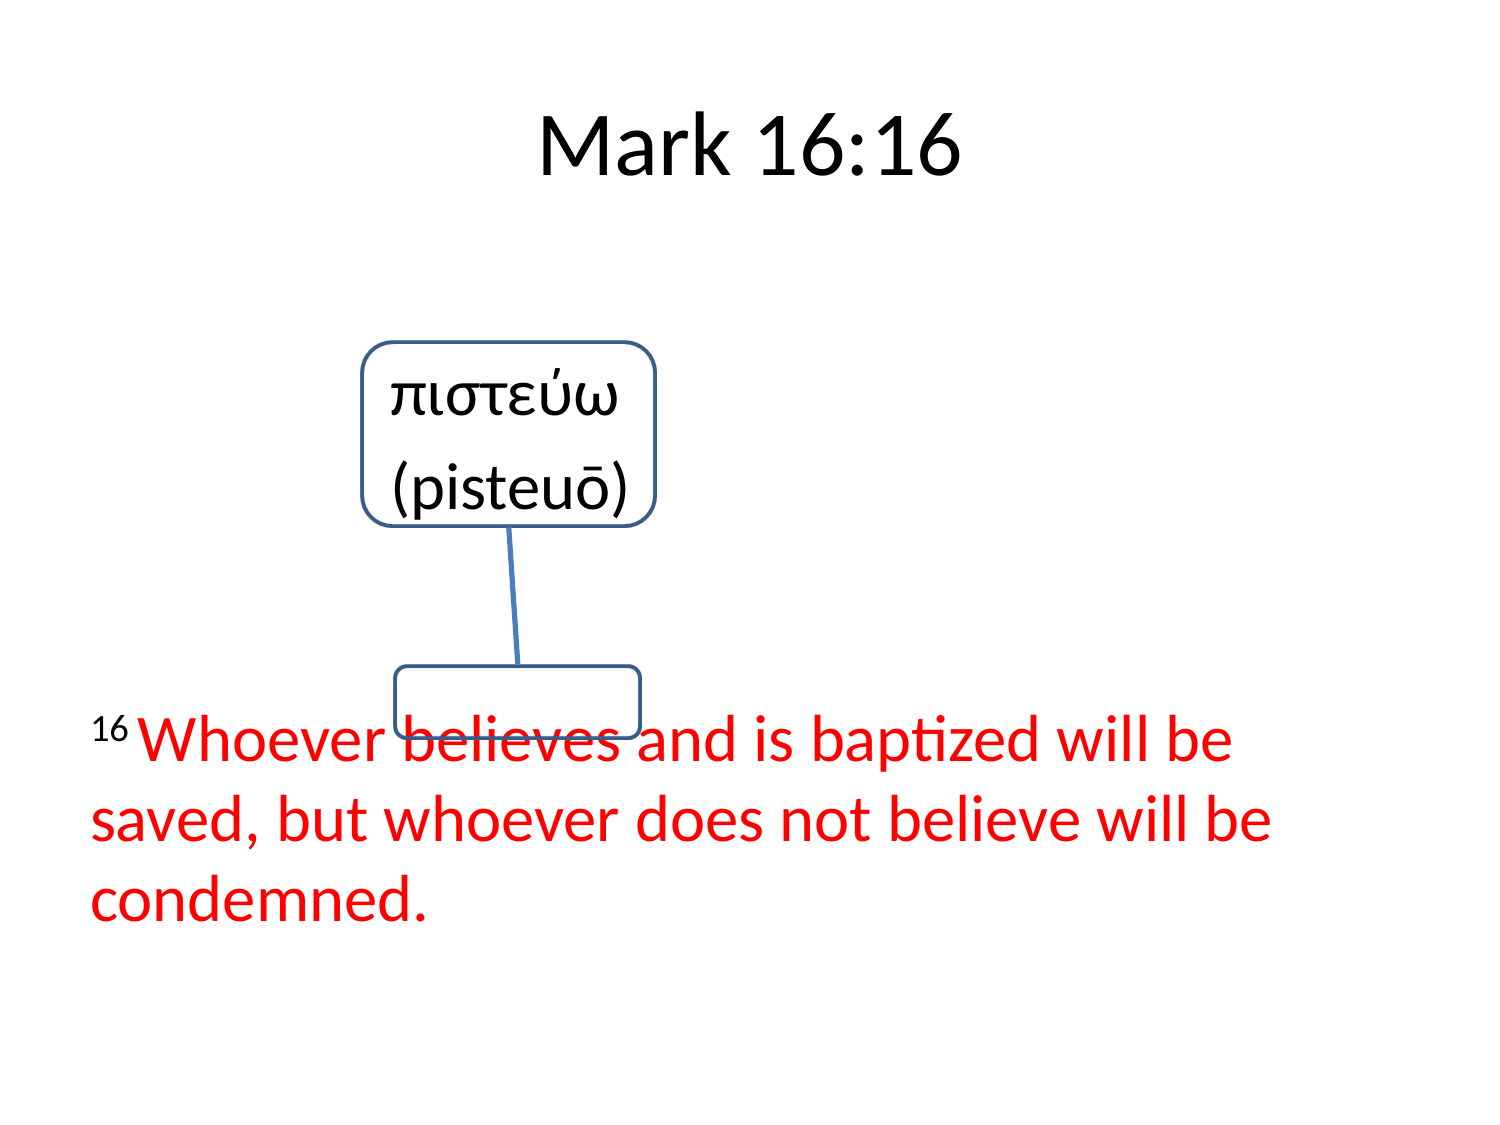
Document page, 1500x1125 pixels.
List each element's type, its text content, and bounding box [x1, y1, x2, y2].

list πιστεύω (pisteuō) 16 Whoever believes and is baptized will be saved, but whoever does not believe will be condemned. [75, 262, 1425, 1005]
picture [393, 663, 642, 740]
title Mark 16:16 [75, 45, 1425, 233]
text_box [508, 527, 519, 665]
picture [360, 340, 658, 528]
